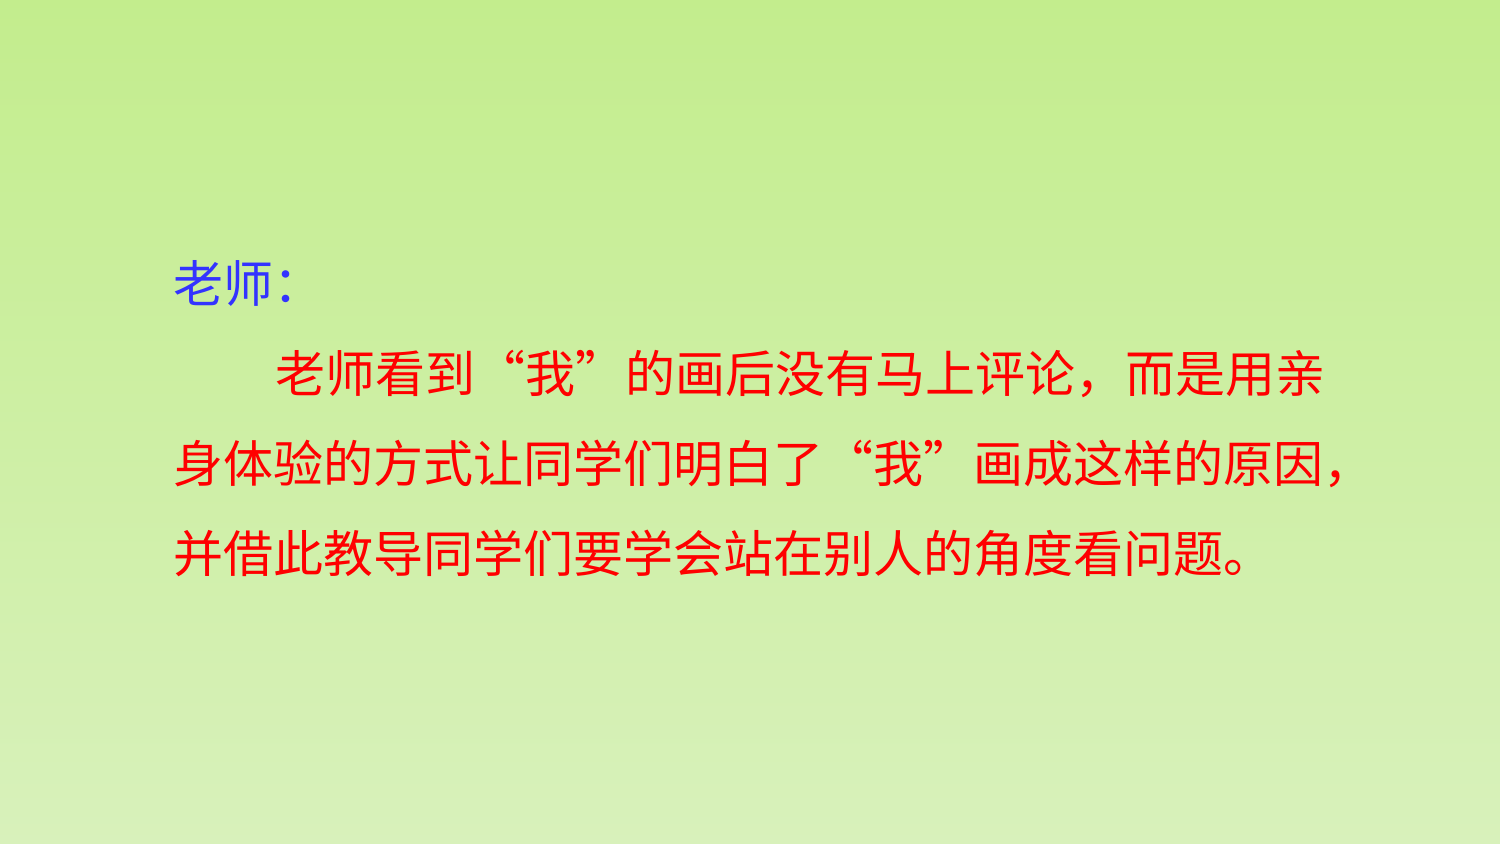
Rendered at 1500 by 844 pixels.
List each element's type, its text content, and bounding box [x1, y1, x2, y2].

text_box 老师： 老师看到“我”的画后没有马上评论，而是用亲身体验的方式让同学们明白了“我”画成这样的原因，并借此教导同学们要学会站在别人的角度看问题。 [158, 215, 1379, 591]
